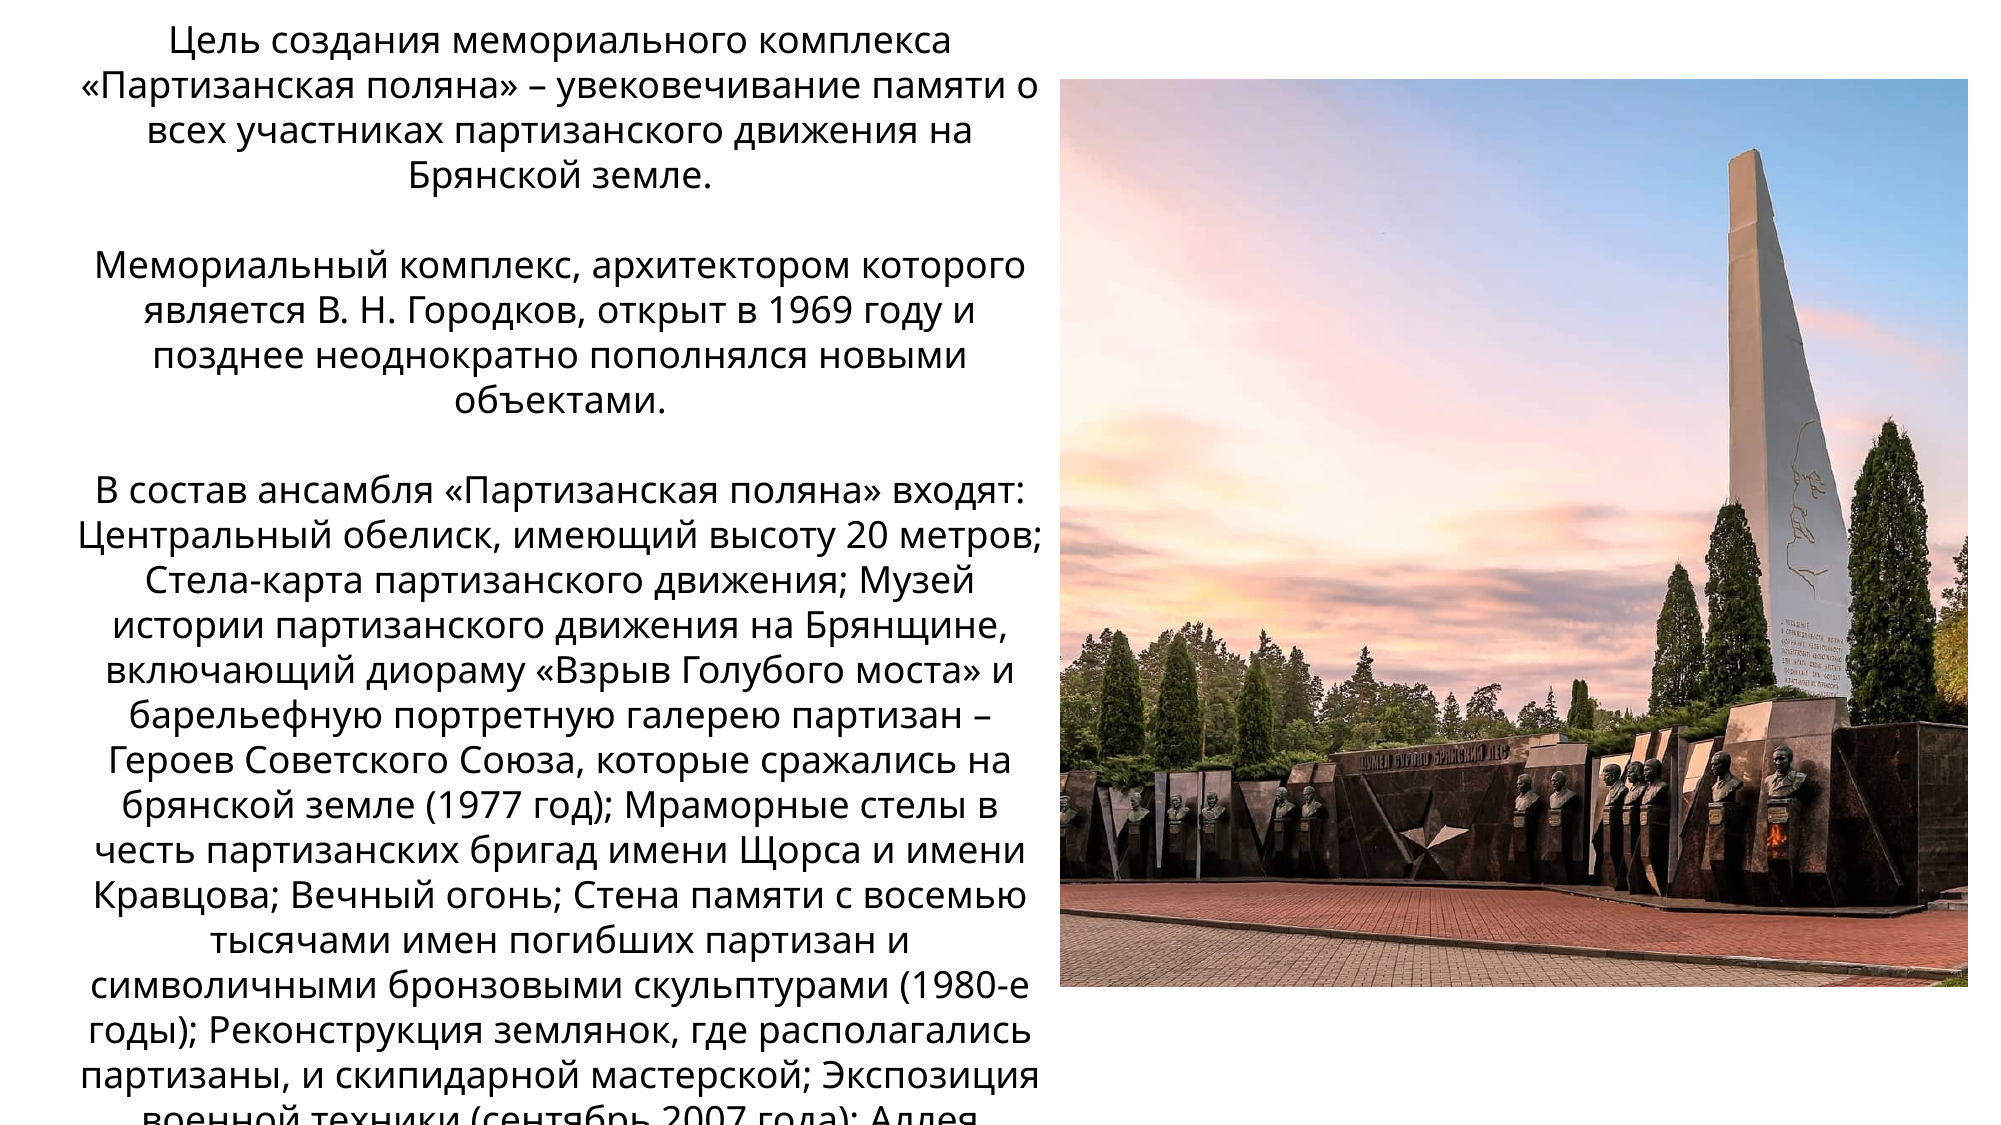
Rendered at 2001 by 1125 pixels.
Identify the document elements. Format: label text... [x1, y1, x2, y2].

picture [1060, 78, 1969, 987]
text_box Цель создания мемориального комплекса «Партизанская поляна» – увековечивание памяти о всех участниках партизанского движения на Брянской земле. Мемориальный комплекс, архитектором которого является В. Н. Городков, открыт в 1969 году и позднее неоднократно пополнялся новыми объектами. В состав ансамбля «Партизанская поляна» входят: Центральный обелиск, имеющий высоту 20 метров; Стела-карта партизанского движения; Музей истории партизанского движения на Брянщине, включающий диораму «Взрыв Голубого моста» и барельефную портретную галерею партизан – Героев Советского Союза, которые сражались на брянской земле (1977 год); Мраморные стелы в честь партизанских бригад имени Щорса и имени Кравцова; Вечный огонь; Стена памяти с восемью тысячами имен погибших партизан и символичными бронзовыми скульптурами (1980-е годы); Реконструкция землянок, где располагались партизаны, и скипидарной мастерской; Экспозиция военной техники (сентябрь 2007 года); Аллея памяти, которую посадили участники Всесоюзной встречи партизан и подпольщиков в 1981 году. [60, 8, 1061, 1125]
